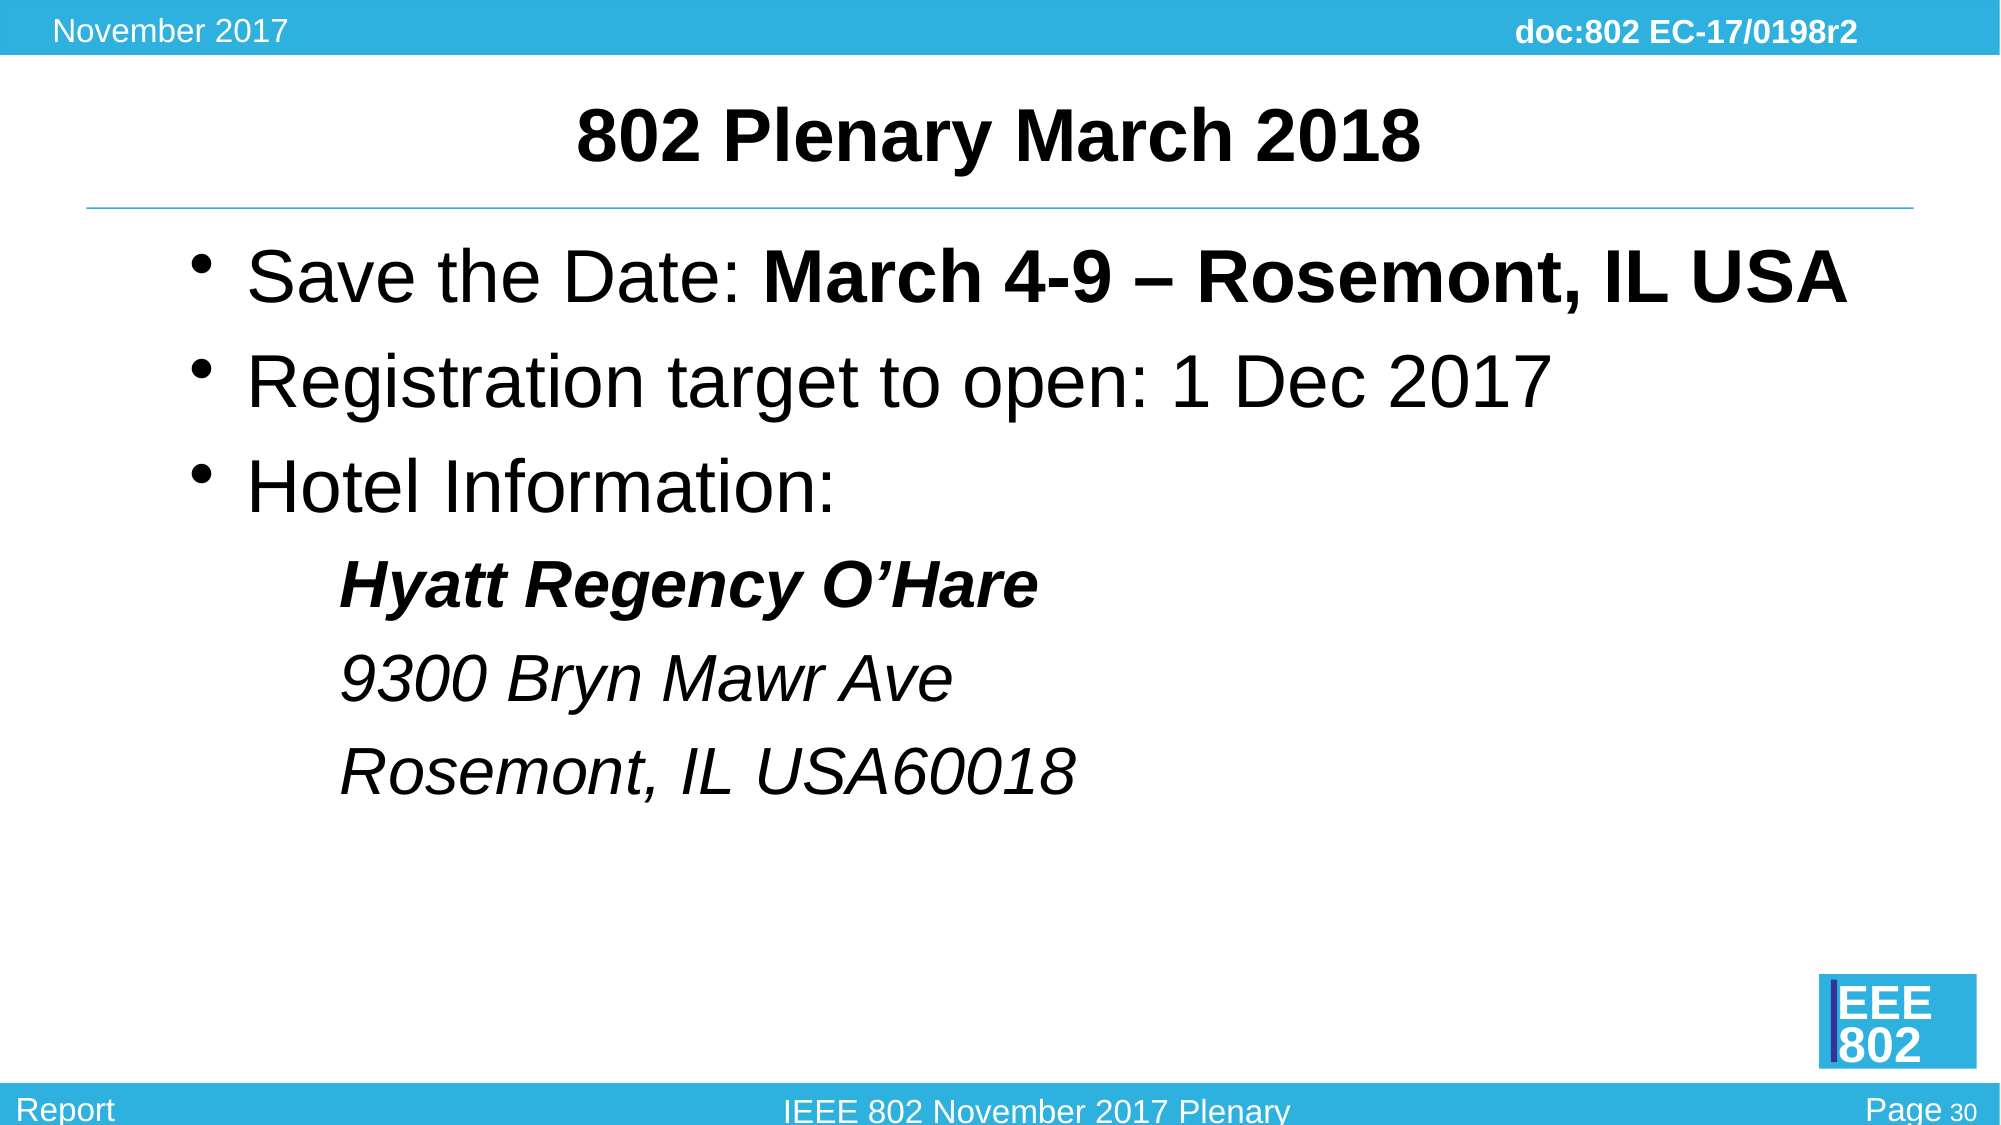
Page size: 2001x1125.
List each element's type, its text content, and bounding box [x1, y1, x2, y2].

title 802 Plenary March 2018 [99, 66, 1900, 197]
list Save the Date: March 4-9 – Rosemont, IL USA Registration target to open: 1 Dec 2017 Hotel Information: Hyatt Regency O’Hare 9300 Bryn Mawr Ave Rosemont, IL USA60018 [174, 220, 1900, 940]
